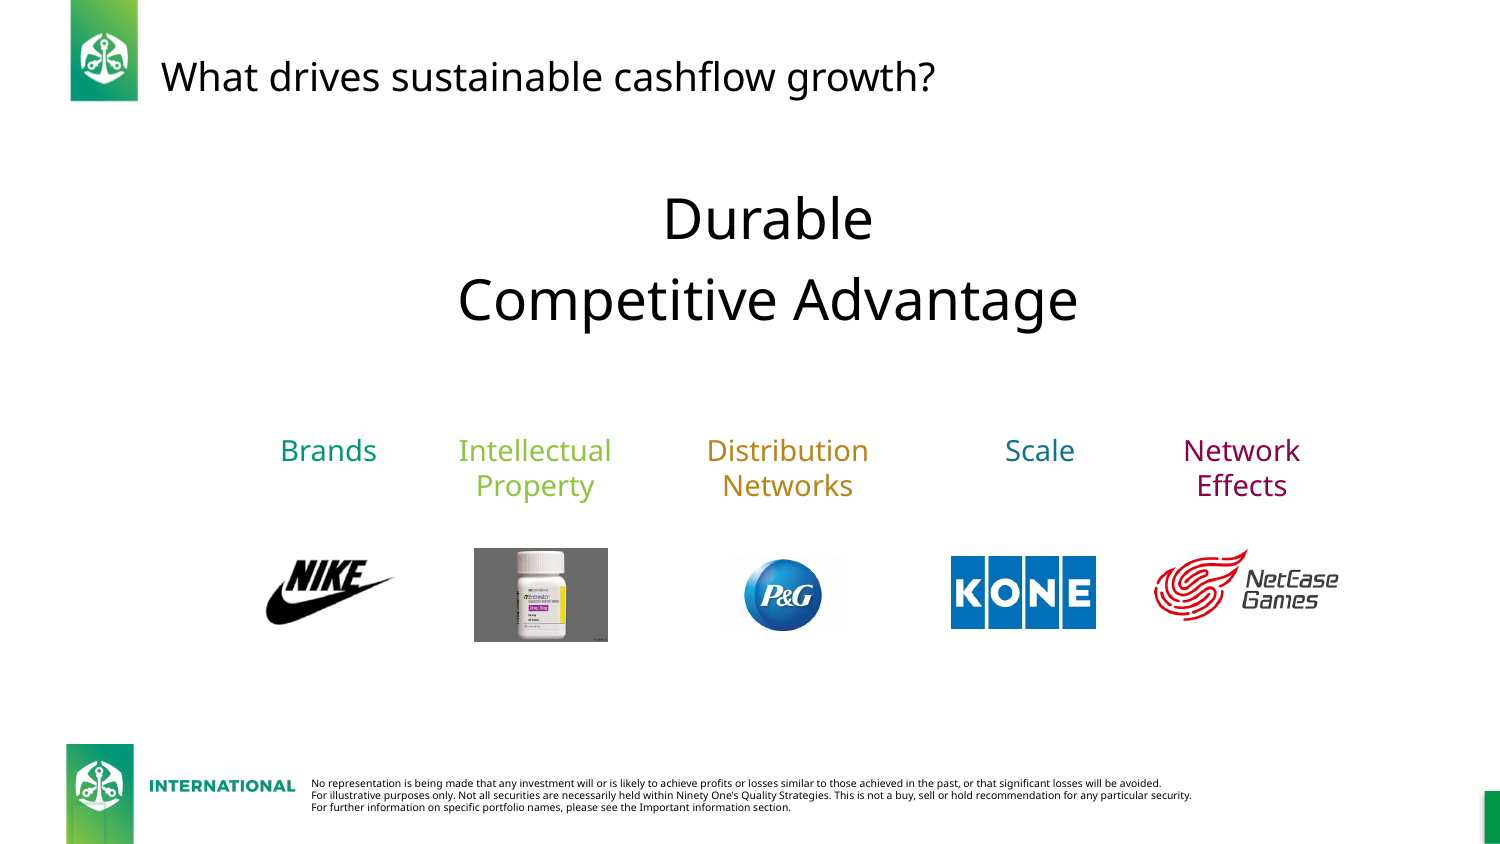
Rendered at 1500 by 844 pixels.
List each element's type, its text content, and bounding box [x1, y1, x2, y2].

picture [0, 0, 146, 107]
title What drives sustainable cashflow growth? [145, 43, 1425, 107]
text_box Network Effects [1154, 431, 1330, 503]
text_box Intellectual Property [429, 431, 642, 477]
text_box Distribution Networks [649, 431, 902, 477]
text_box Brands [236, 431, 421, 477]
picture [724, 556, 847, 633]
picture [951, 555, 1096, 630]
picture [1, 740, 365, 844]
picture [261, 556, 395, 627]
picture [473, 548, 608, 642]
text_box Scale [902, 431, 1154, 477]
text_box Durable Competitive Advantage [394, 182, 1144, 254]
picture [1154, 547, 1350, 622]
text_box No representation is being made that any investment will or is likely to achieve profits or losses similar to those achieved in the past, or that significant losses will be avoided. For illustrative purposes only. Not all securities are necessarily held within Ninety One's Quality Strategies. This is not a buy, sell or hold recommendation for any particular security. For further information on specific portfolio names, please see the Important information section. [311, 776, 1457, 814]
